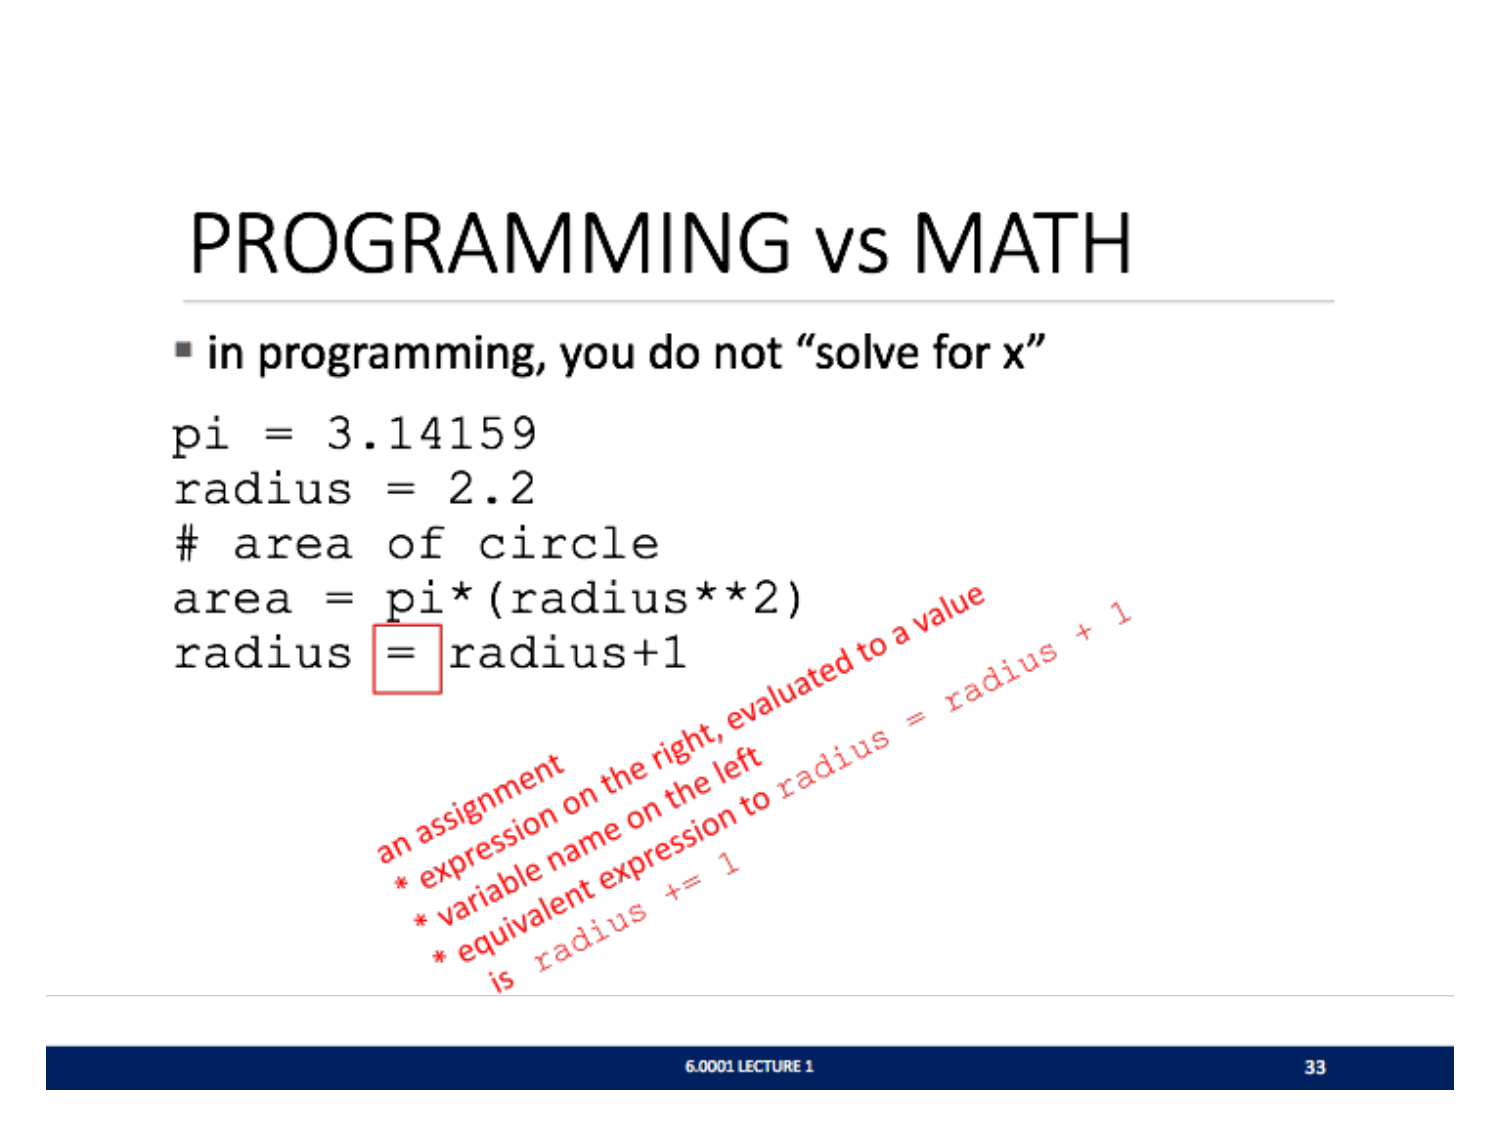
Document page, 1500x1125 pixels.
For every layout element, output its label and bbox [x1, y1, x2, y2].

picture [46, 34, 1454, 1091]
